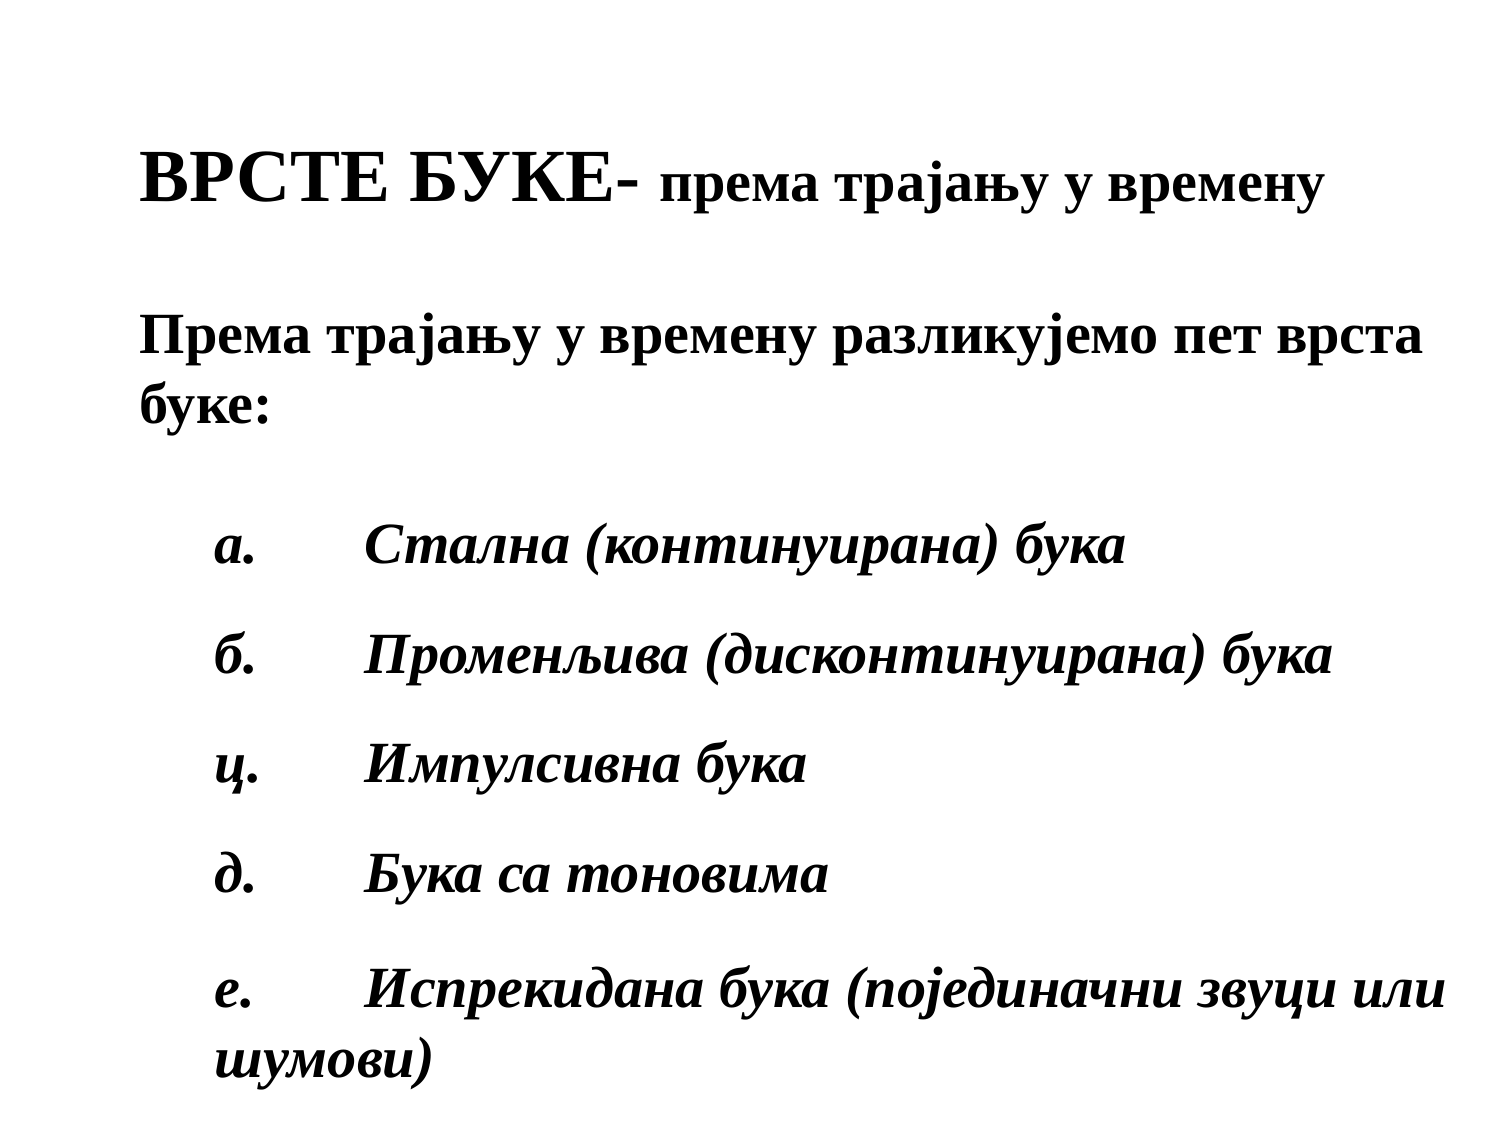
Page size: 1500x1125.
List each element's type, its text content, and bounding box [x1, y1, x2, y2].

text_box Према трајању у времену разликујемо пет врста буке: а. Стална (континуирана) бука б. Променљива (дисконтинуирана) бука ц. Импулсивна бука д. Бука са тоновима е. Испрекидана бука (појединачни звуци или шумови) [125, 287, 1500, 1097]
text_box ВРСТЕ БУКЕ- према трајању у времену [125, 119, 1425, 224]
